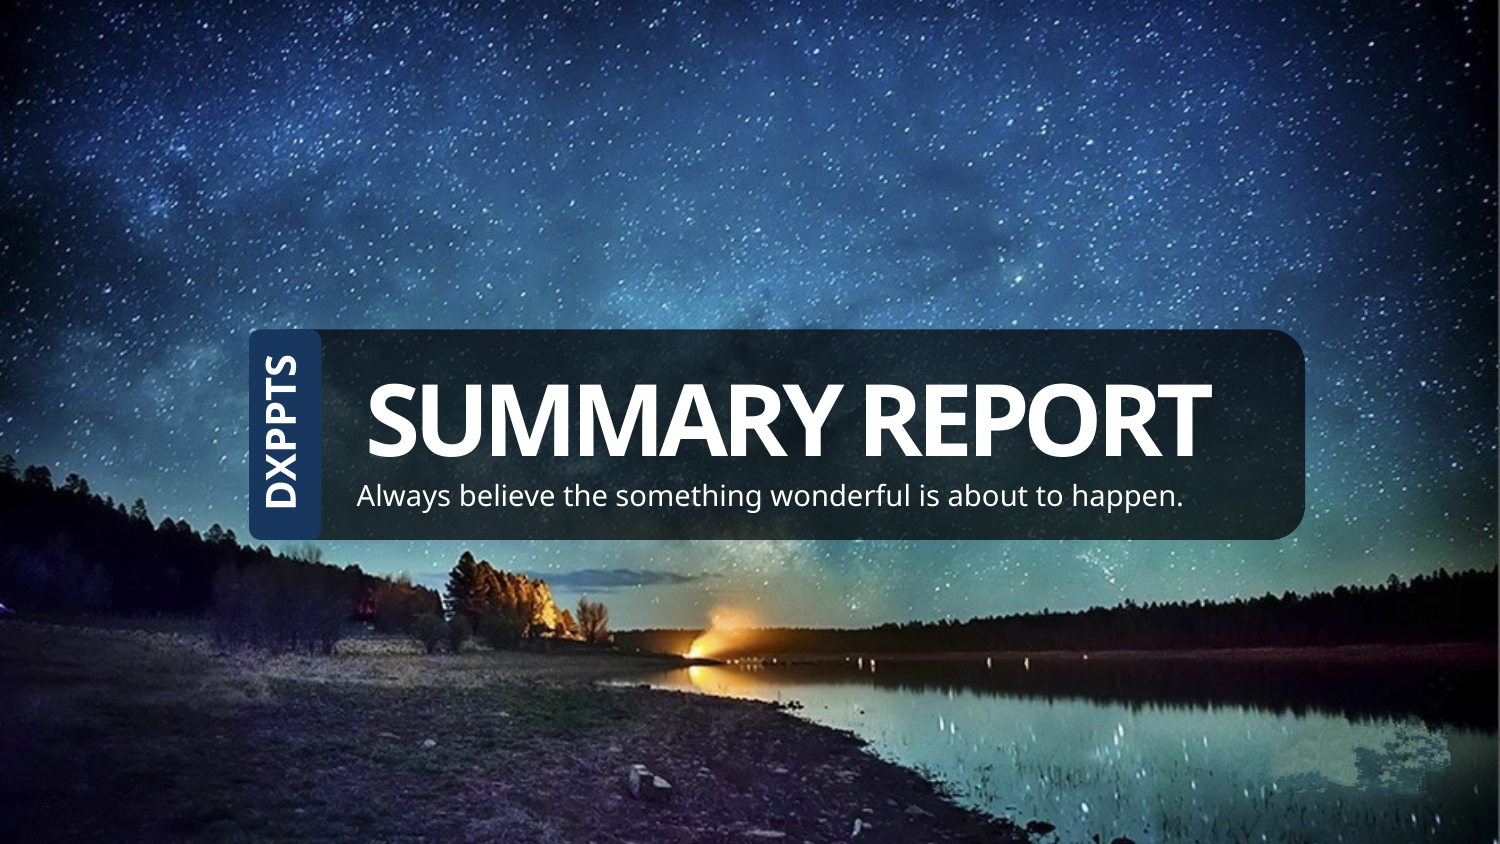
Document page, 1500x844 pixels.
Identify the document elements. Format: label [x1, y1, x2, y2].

text_box [248, 329, 1306, 541]
text_box [321, 348, 1260, 521]
picture [0, 0, 1500, 844]
